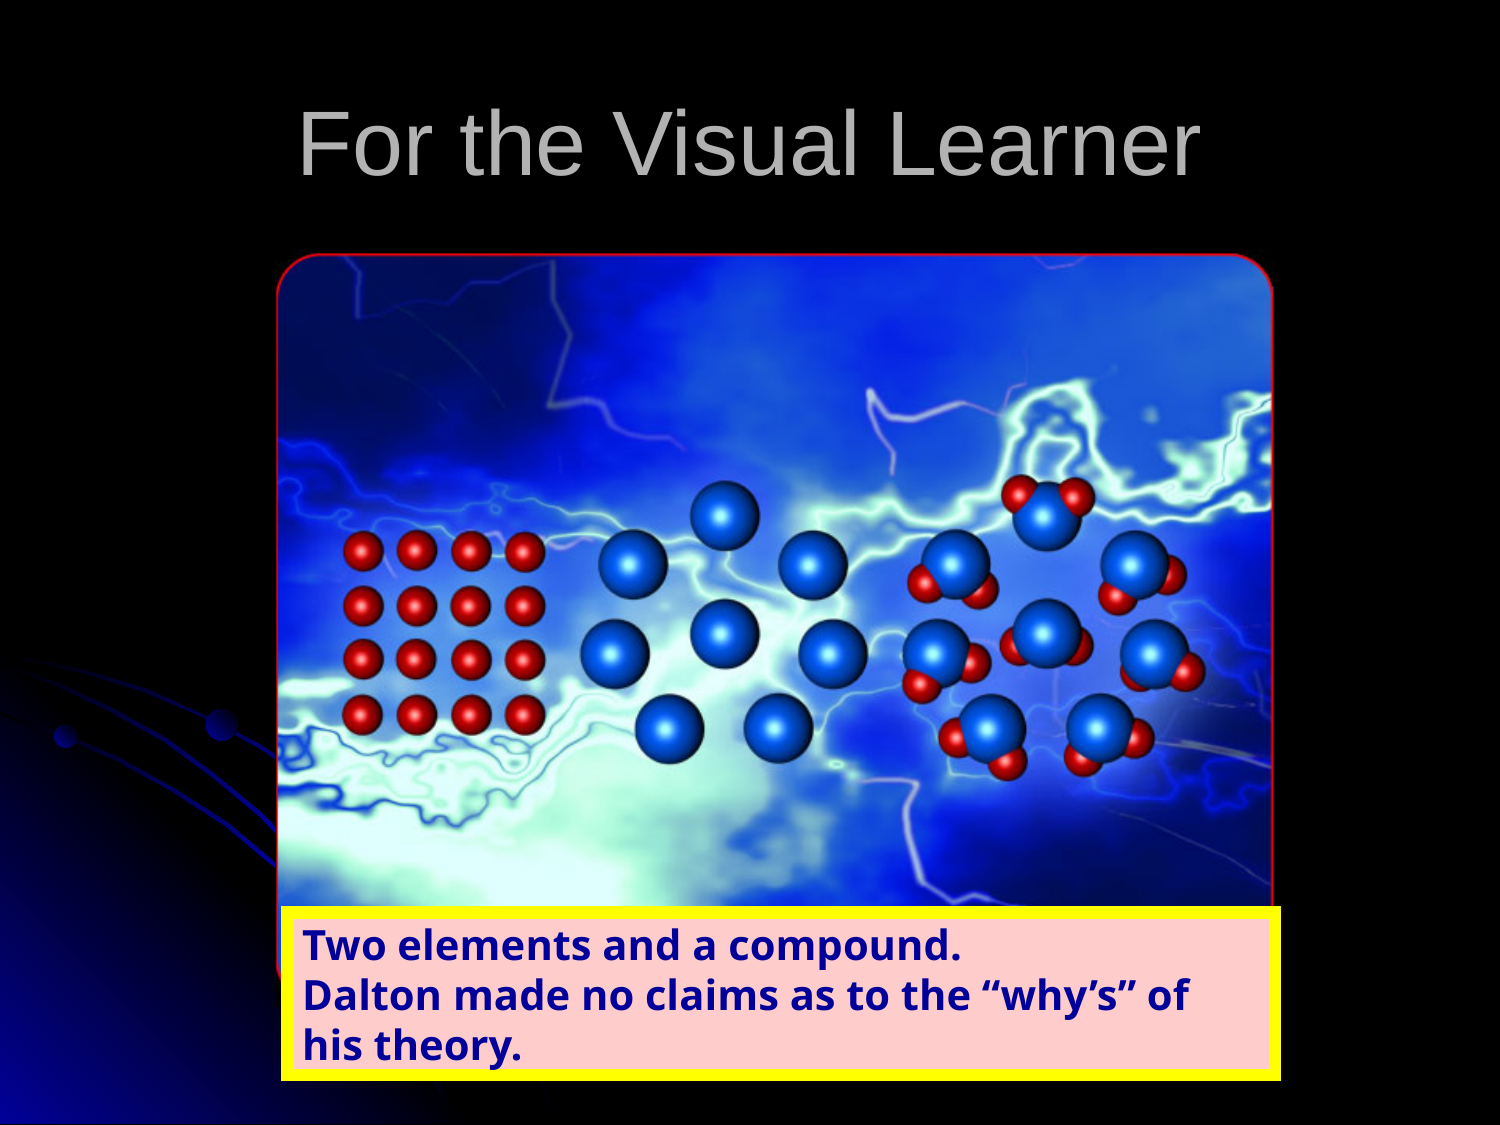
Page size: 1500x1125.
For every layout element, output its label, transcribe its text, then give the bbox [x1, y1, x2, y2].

text_box Two elements and a compound. Dalton made no claims as to the “why’s” of his theory. [287, 1014, 1275, 1075]
title For the Visual Learner [74, 45, 1426, 233]
picture [274, 249, 1276, 1007]
